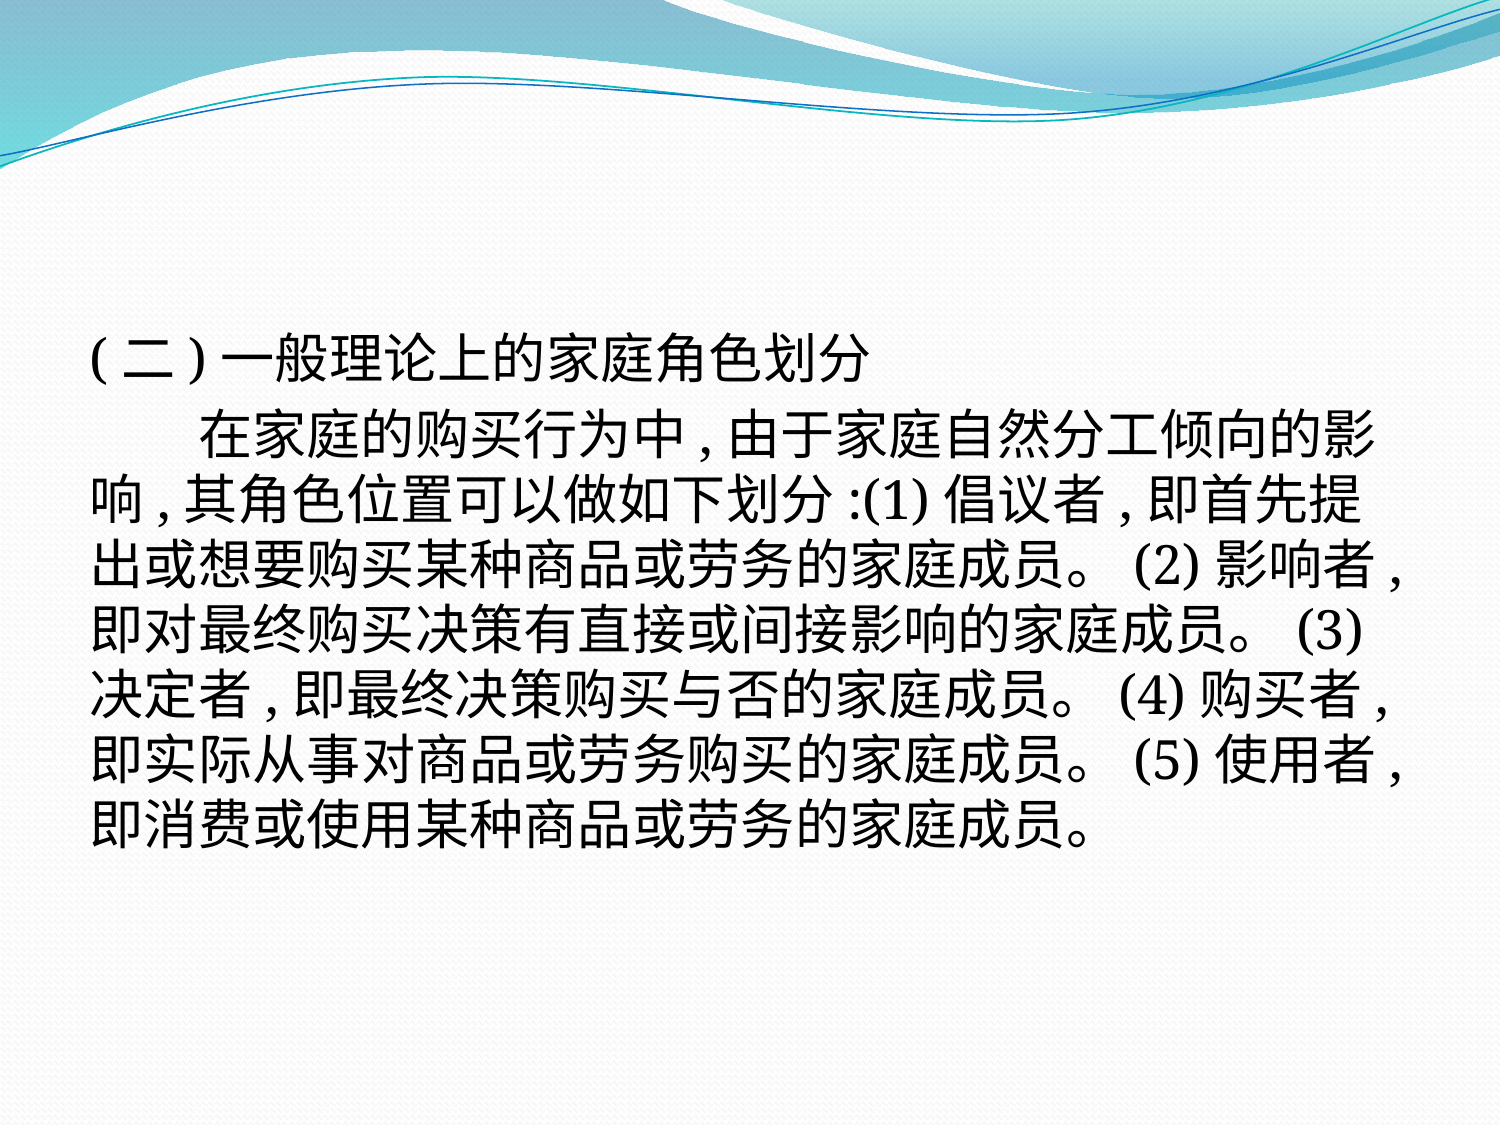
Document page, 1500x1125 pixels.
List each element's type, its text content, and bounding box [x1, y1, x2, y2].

list (二)一般理论上的家庭角色划分 在家庭的购买行为中,由于家庭自然分工倾向的影响,其角色位置可以做如下划分:(1)倡议者,即首先提出或想要购买某种商品或劳务的家庭成员。(2)影响者,即对最终购买决策有直接或间接影响的家庭成员。(3)决定者,即最终决策购买与否的家庭成员。(4)购买者,即实际从事对商品或劳务购买的家庭成员。(5)使用者,即消费或使用某种商品或劳务的家庭成员。 [75, 317, 1425, 1038]
